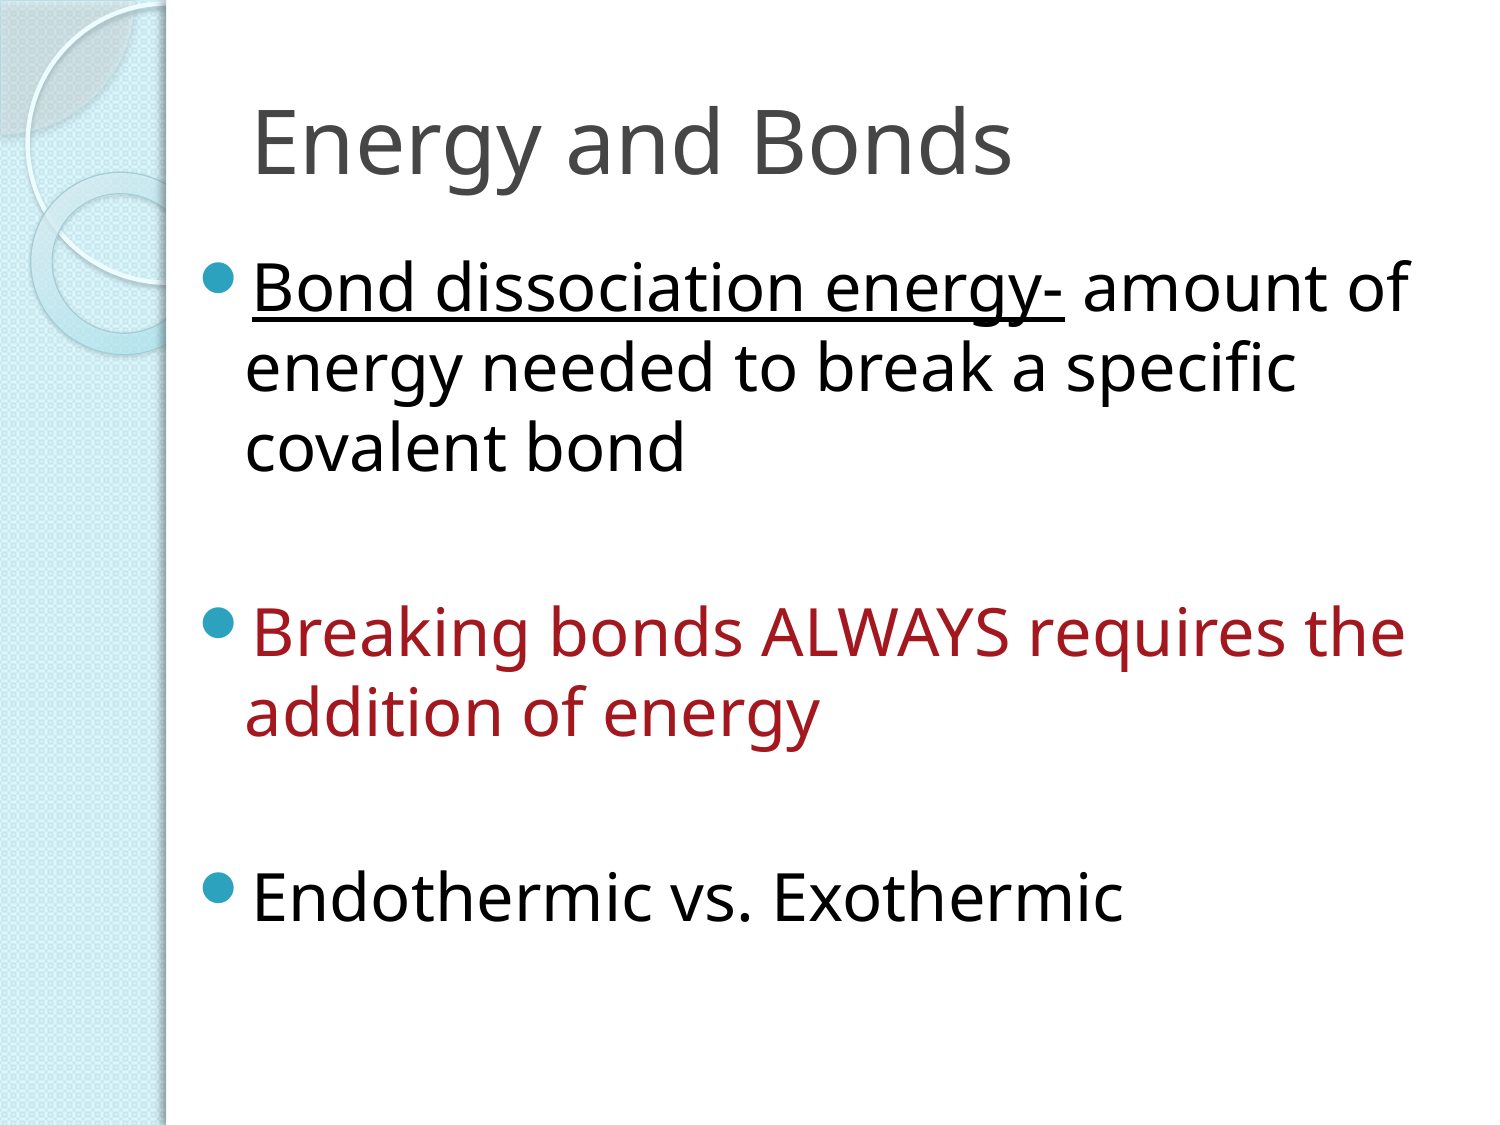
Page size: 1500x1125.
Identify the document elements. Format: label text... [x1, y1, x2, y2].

list Bond dissociation energy- amount of energy needed to break a specific covalent bond Breaking bonds ALWAYS requires the addition of energy Endothermic vs. Exothermic [170, 237, 1466, 1025]
title Energy and Bonds [235, 45, 1466, 233]
